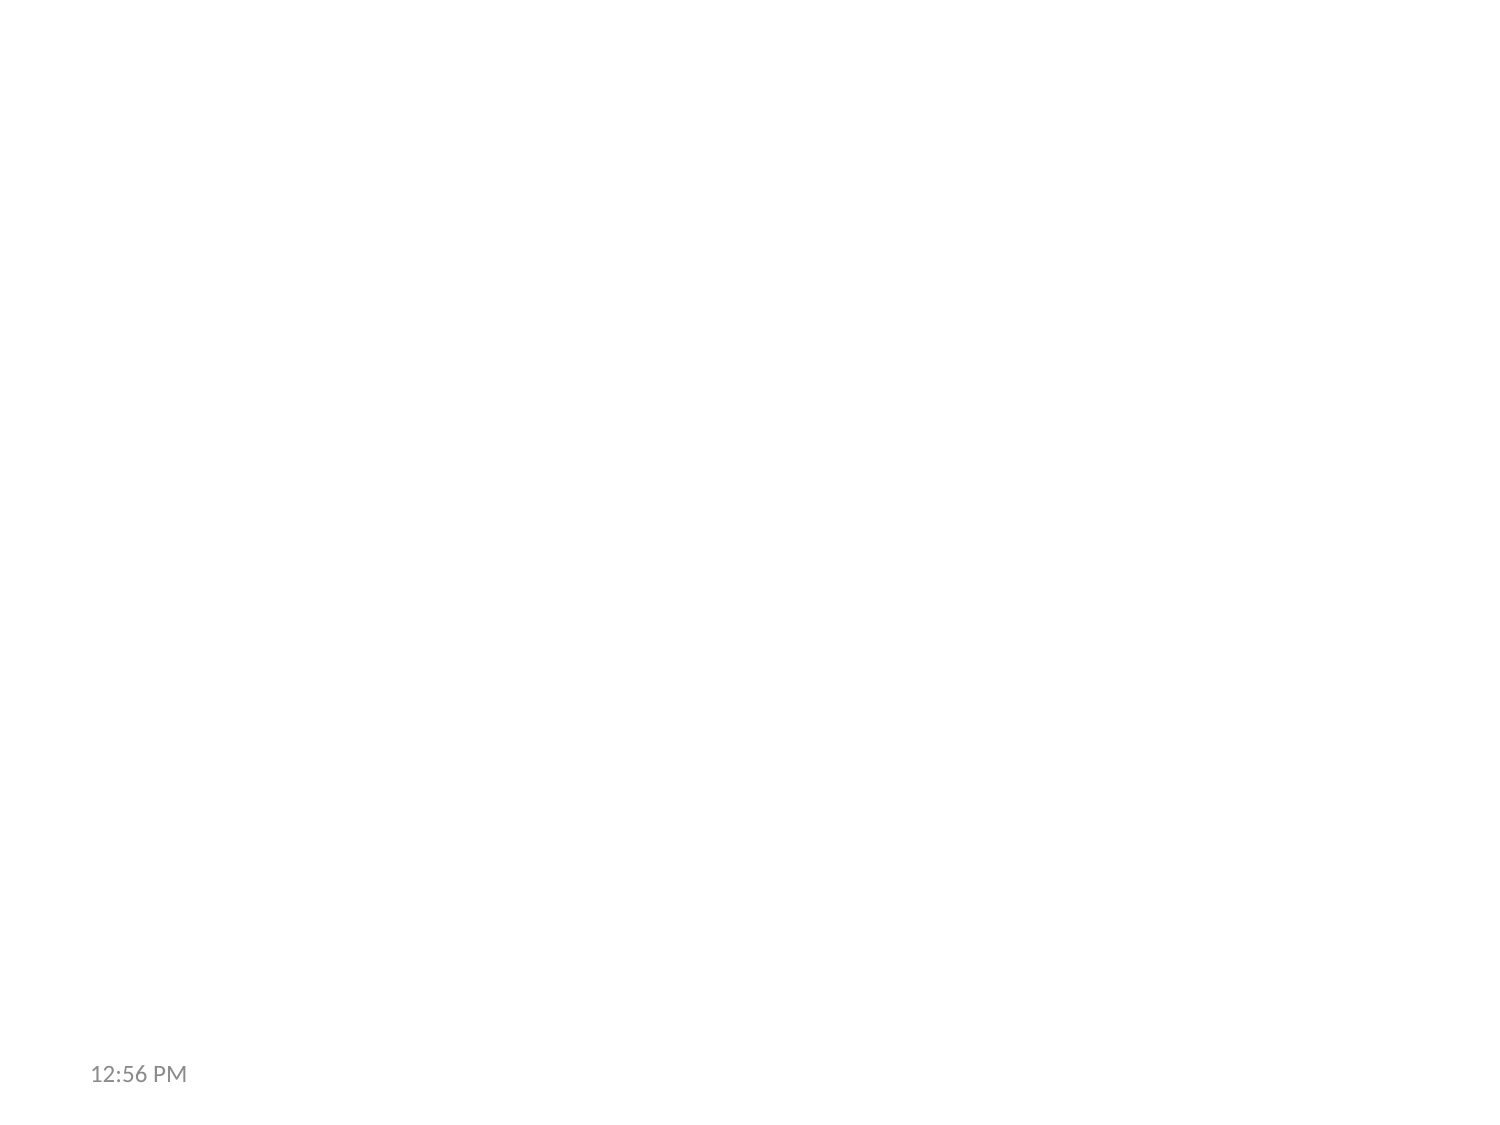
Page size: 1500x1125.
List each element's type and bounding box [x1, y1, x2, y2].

slide_number [75, 1042, 425, 1103]
